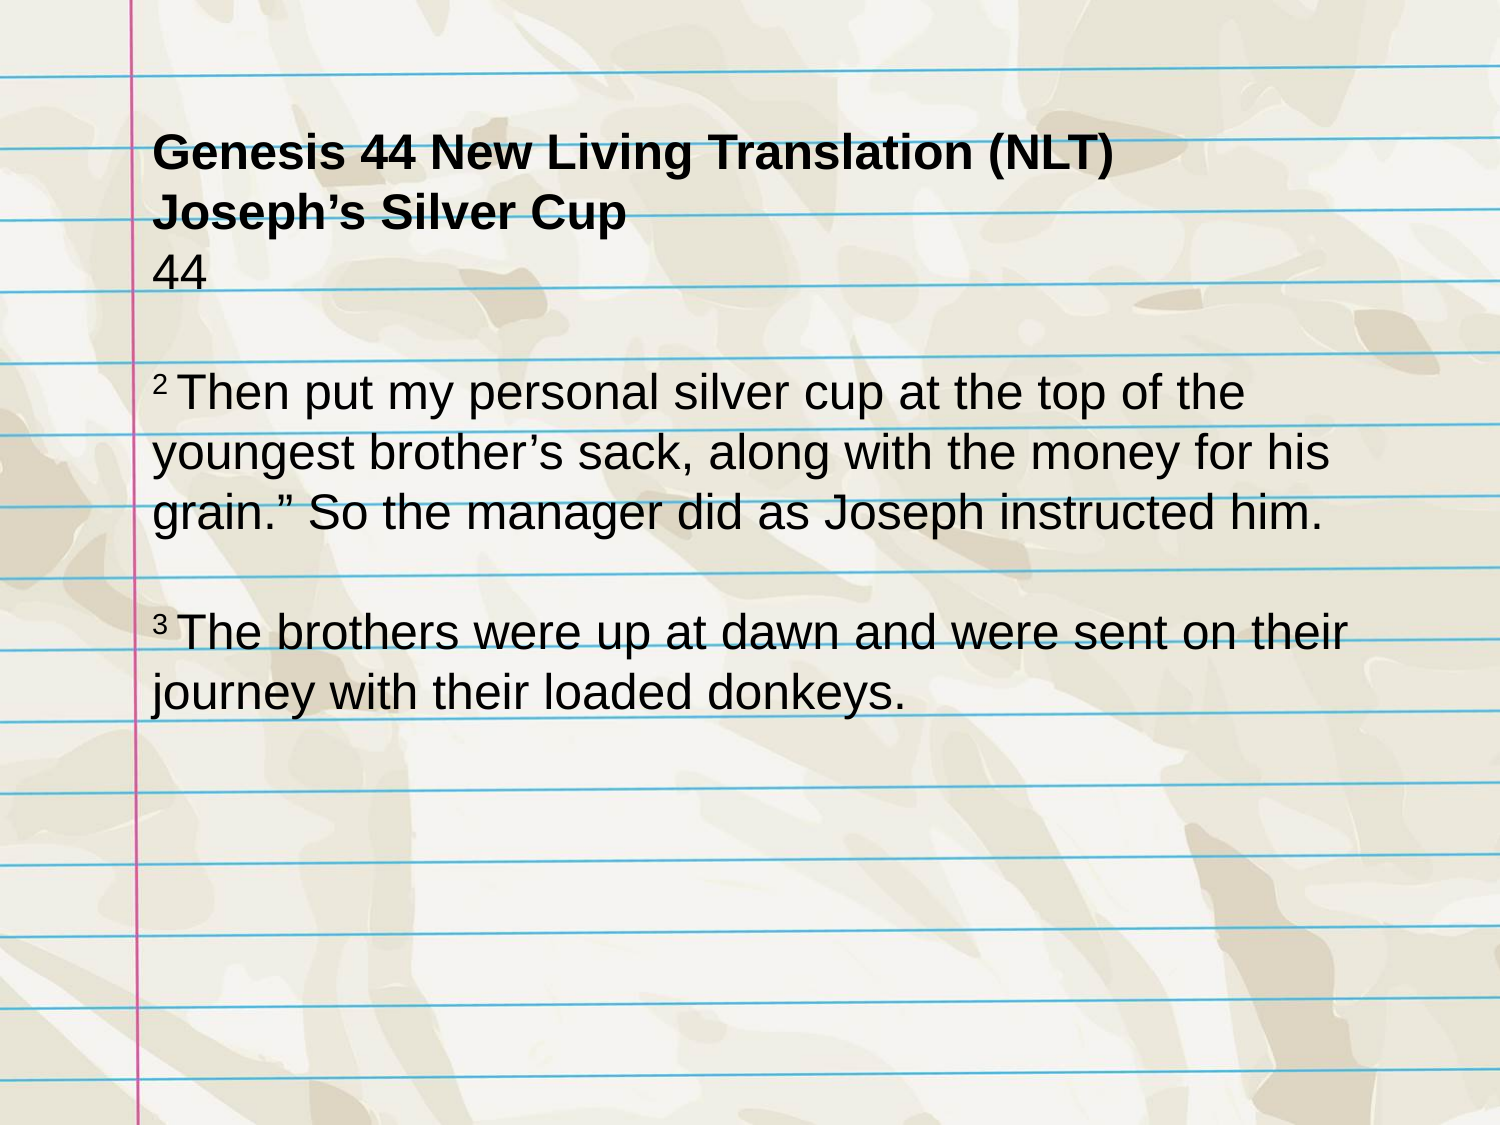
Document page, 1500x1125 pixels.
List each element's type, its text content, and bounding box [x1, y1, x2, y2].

text_box Genesis 44 New Living Translation (NLT) Joseph’s Silver Cup 44 2 Then put my personal silver cup at the top of the youngest brother’s sack, along with the money for his grain.” So the manager did as Joseph instructed him. 3 The brothers were up at dawn and were sent on their journey with their loaded donkeys. [137, 112, 1400, 848]
picture [0, 0, 1500, 1125]
